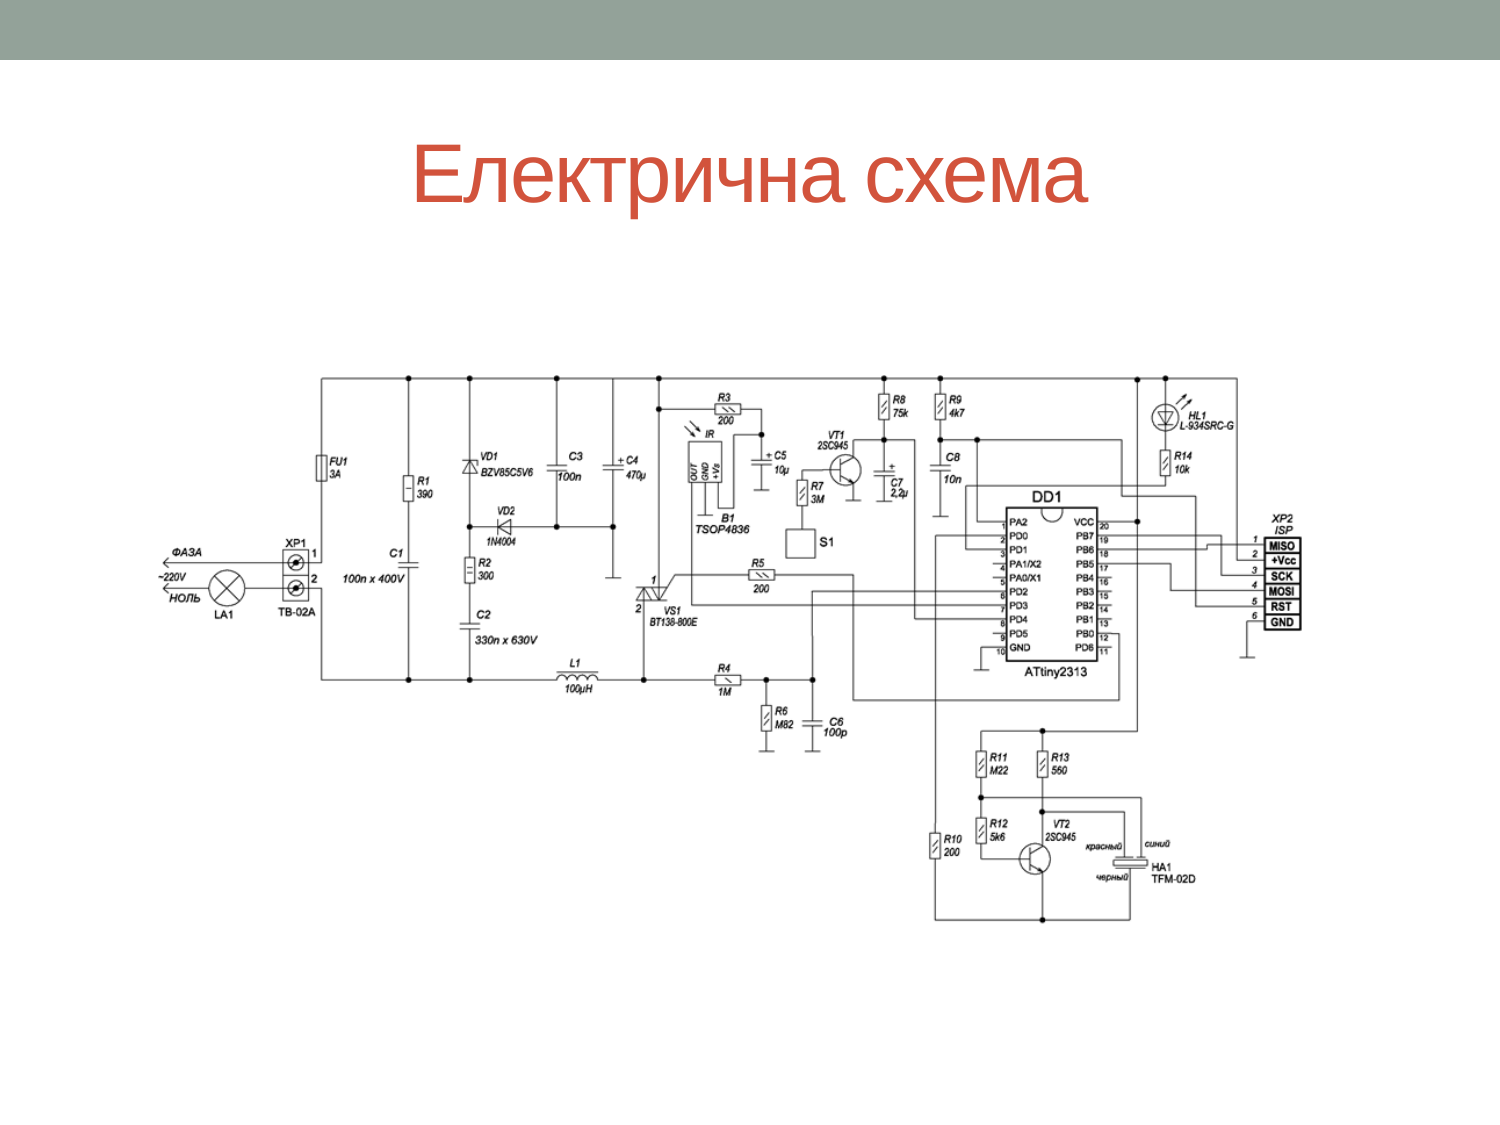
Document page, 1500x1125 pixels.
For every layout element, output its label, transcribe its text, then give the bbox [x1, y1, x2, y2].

title Електрична схема [75, 87, 1425, 250]
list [135, 302, 1319, 957]
